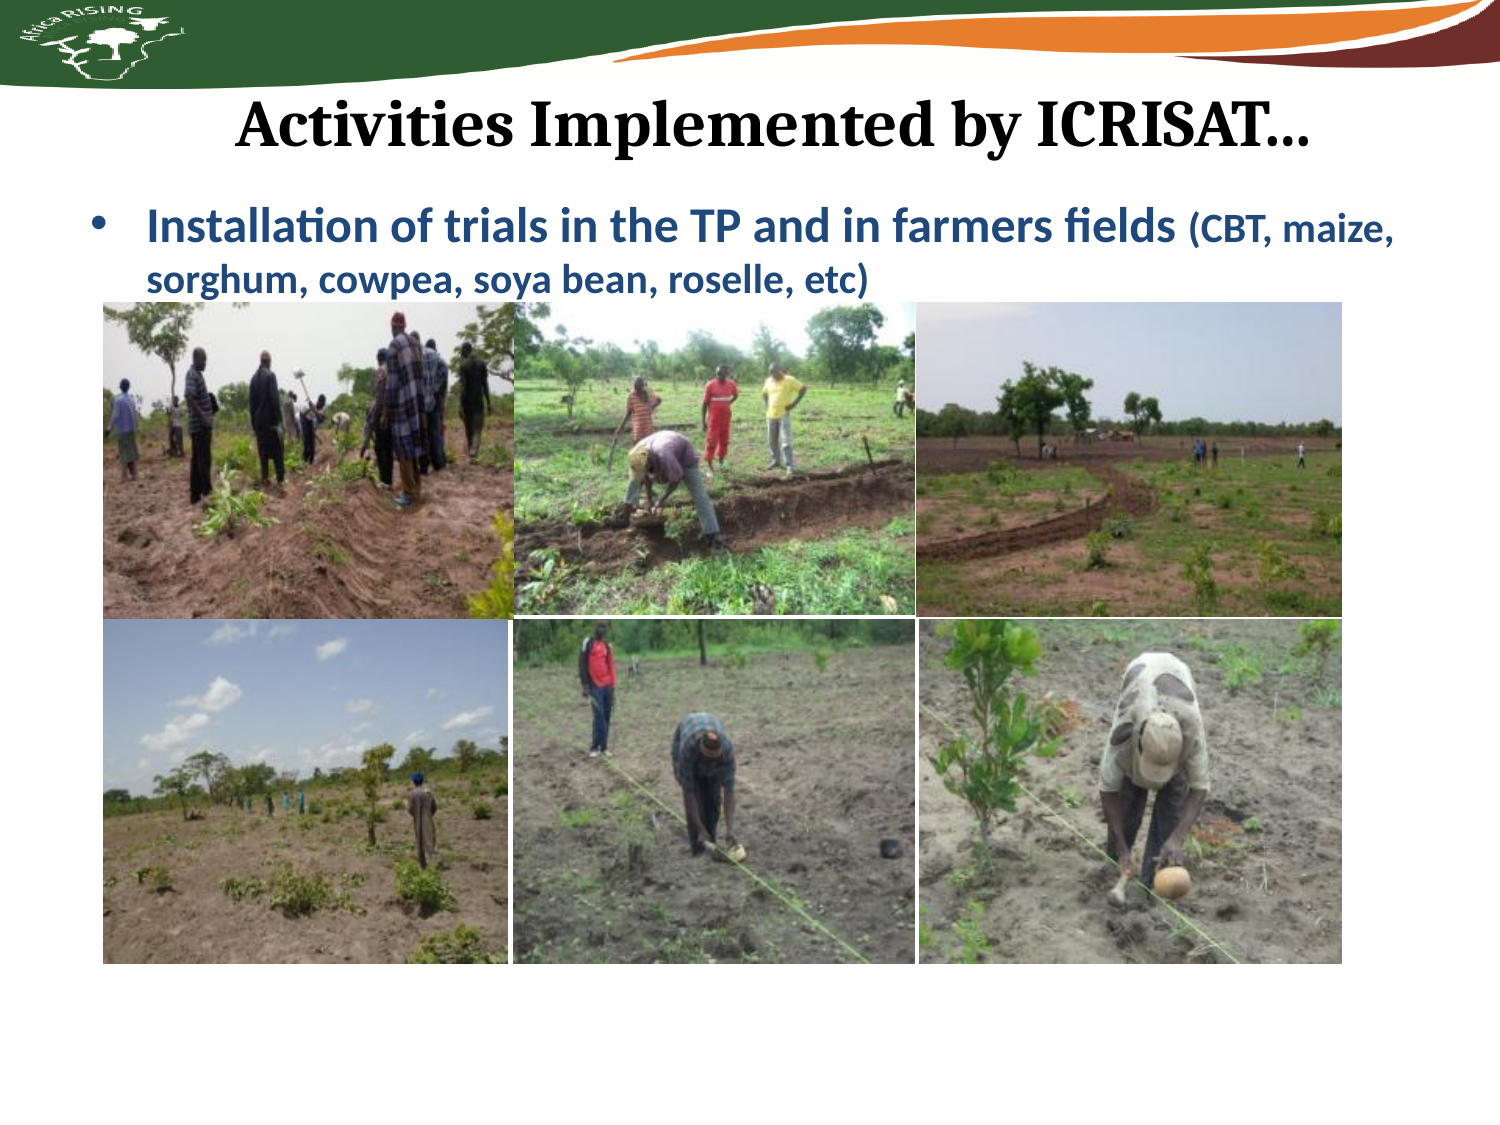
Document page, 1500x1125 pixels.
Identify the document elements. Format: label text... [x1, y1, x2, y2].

title Activities Implemented by ICRISAT… [100, 98, 1451, 161]
list Installation of trials in the TP and in farmers fields (CBT, maize, sorghum, cowpea, soya bean, roselle, etc) [75, 184, 1425, 1005]
picture [102, 302, 1343, 965]
picture [0, 0, 1500, 91]
picture [919, 619, 1343, 965]
